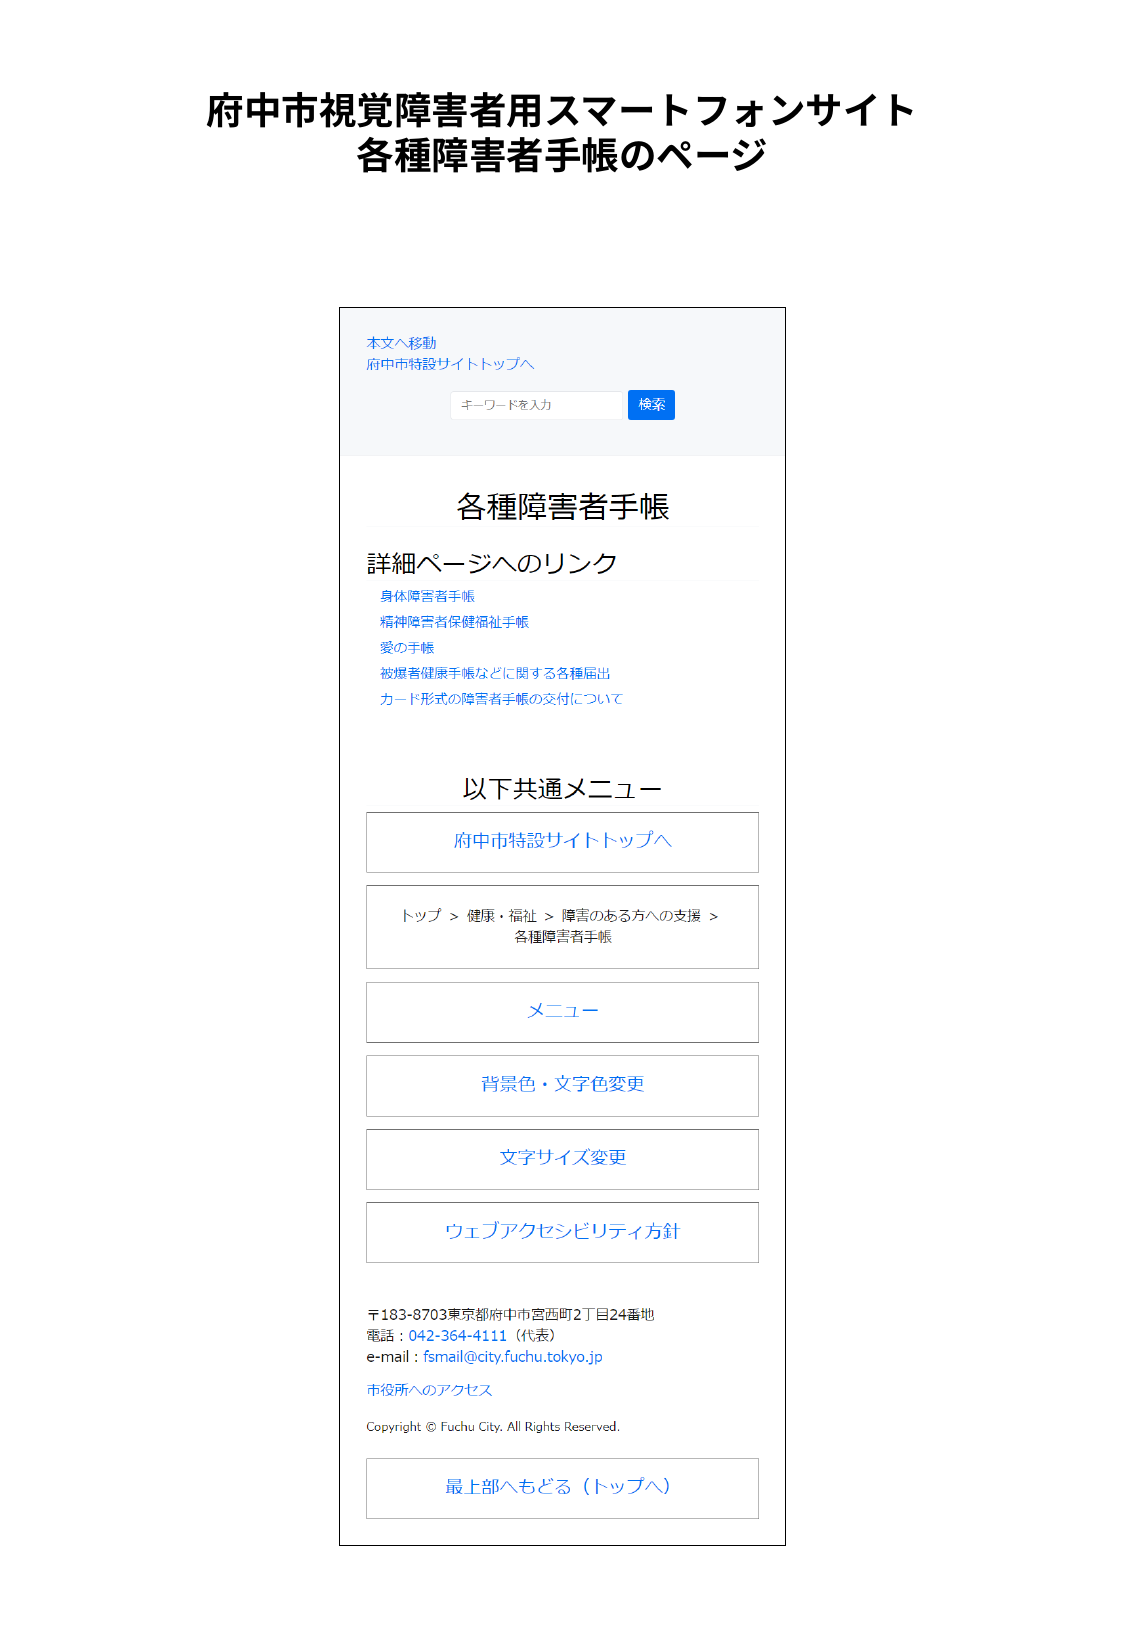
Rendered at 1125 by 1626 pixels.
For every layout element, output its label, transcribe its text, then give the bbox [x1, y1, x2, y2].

picture [339, 307, 786, 1546]
text_box 府中市視覚障害者用スマートフォンサイト 各種障害者手帳のページ [191, 79, 934, 185]
